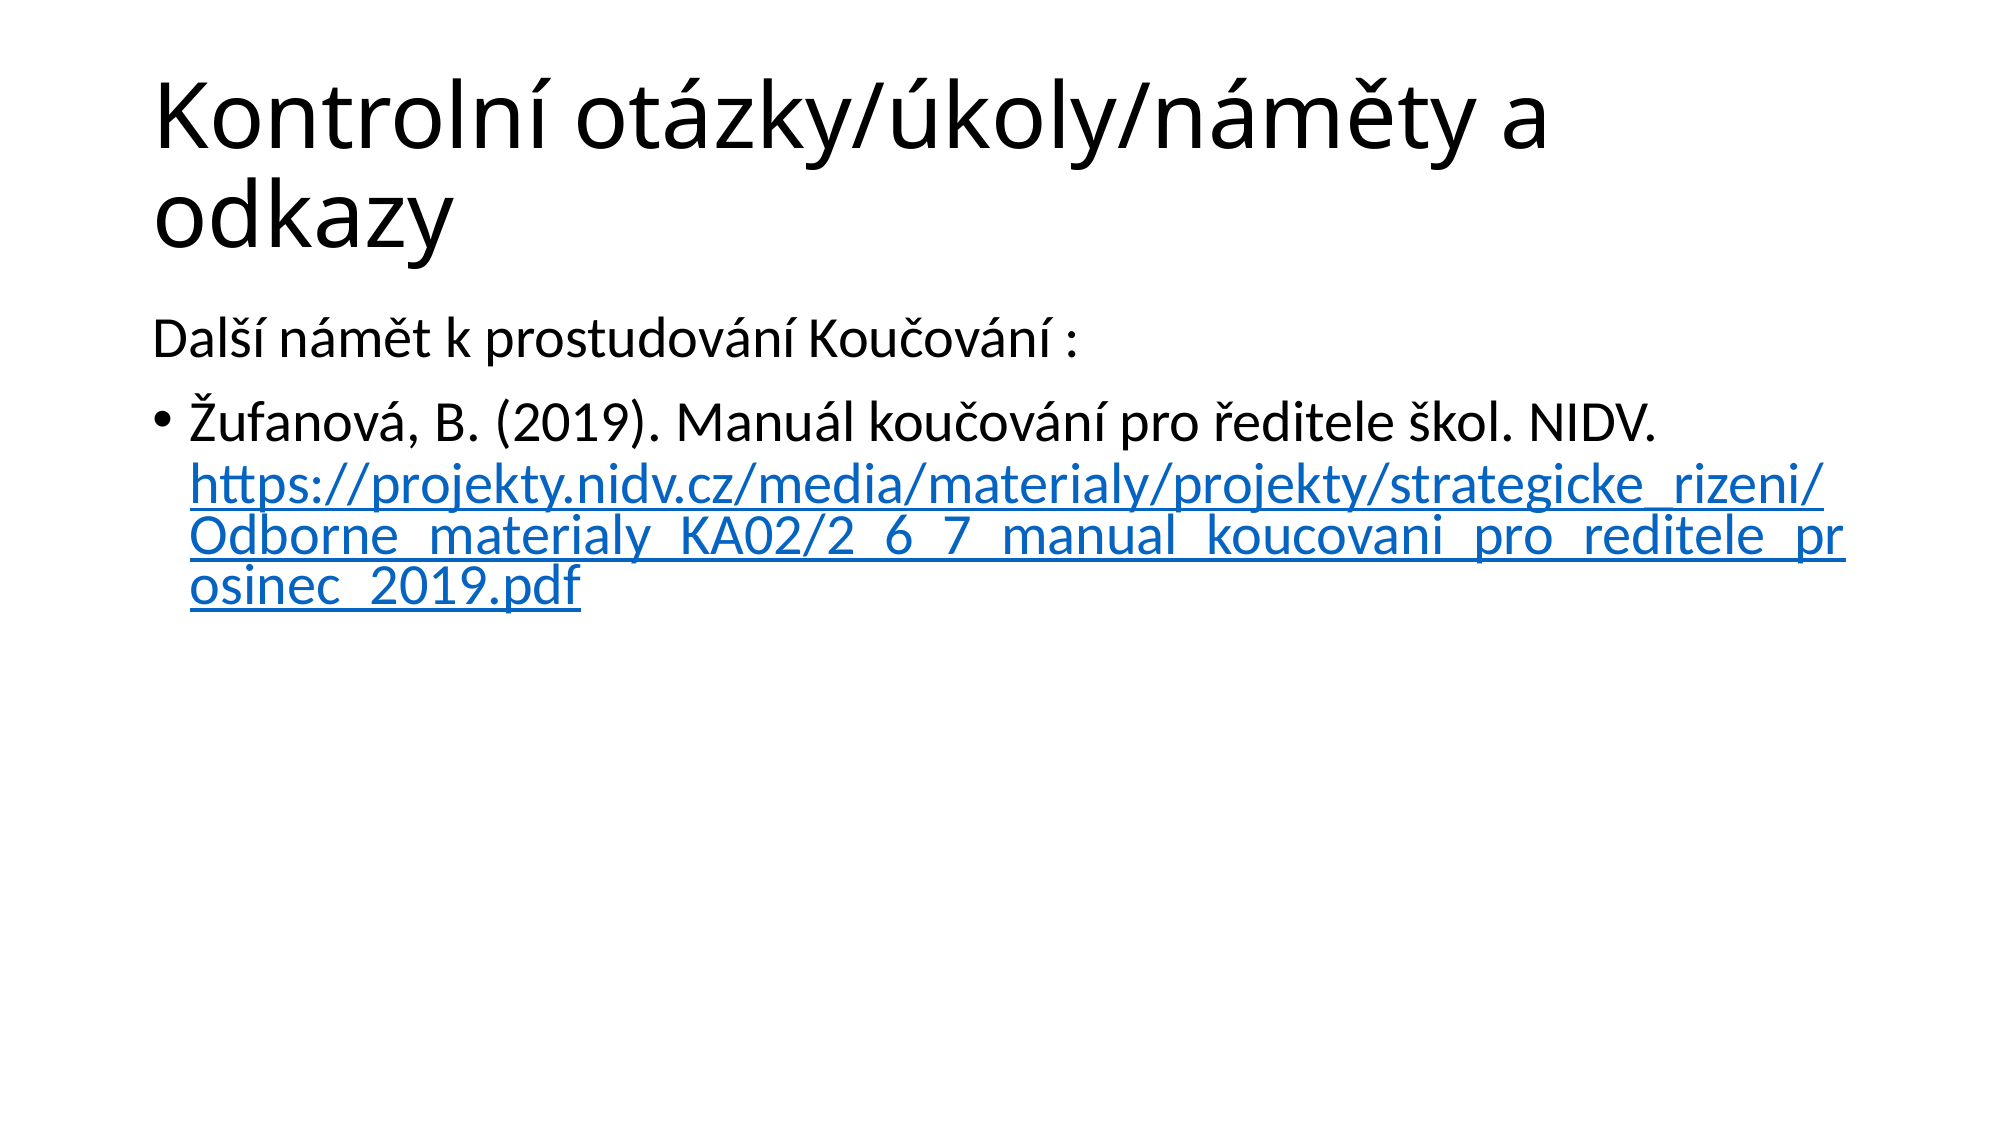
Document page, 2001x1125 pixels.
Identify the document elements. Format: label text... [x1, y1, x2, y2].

title Kontrolní otázky/úkoly/náměty a odkazy [137, 59, 1863, 278]
list Další námět k prostudování Koučování : Žufanová, B. (2019). Manuál koučování pro ředitele škol. NIDV. https://projekty.nidv.cz/media/materialy/projekty/strategicke_rizeni/Odborne_materialy_KA02/2_6_7_manual_koucovani_pro_reditele_prosinec_2019.pdf [137, 299, 1863, 1014]
